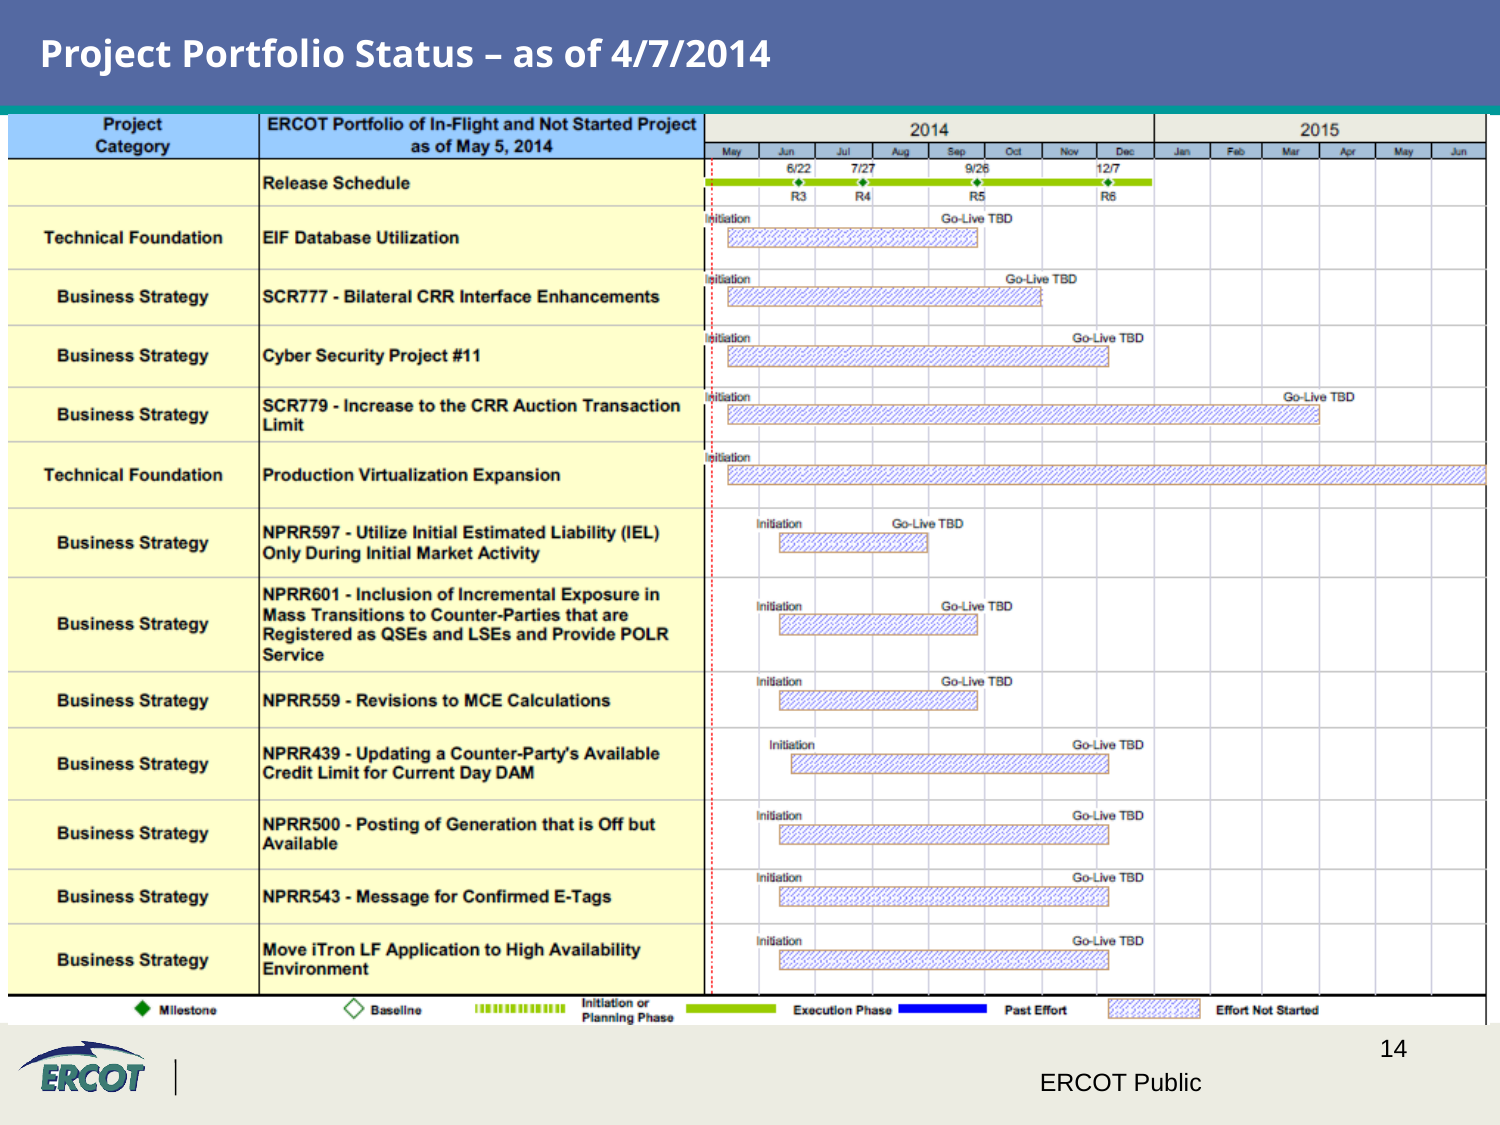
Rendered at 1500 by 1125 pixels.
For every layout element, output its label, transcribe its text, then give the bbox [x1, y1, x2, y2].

text_box Project Portfolio Status – as of 4/7/2014 [24, 30, 1163, 106]
footer ERCOT Public [1025, 1059, 1438, 1125]
text_box [24, 22, 1450, 85]
picture [8, 113, 1490, 1026]
picture [10, 1031, 151, 1111]
